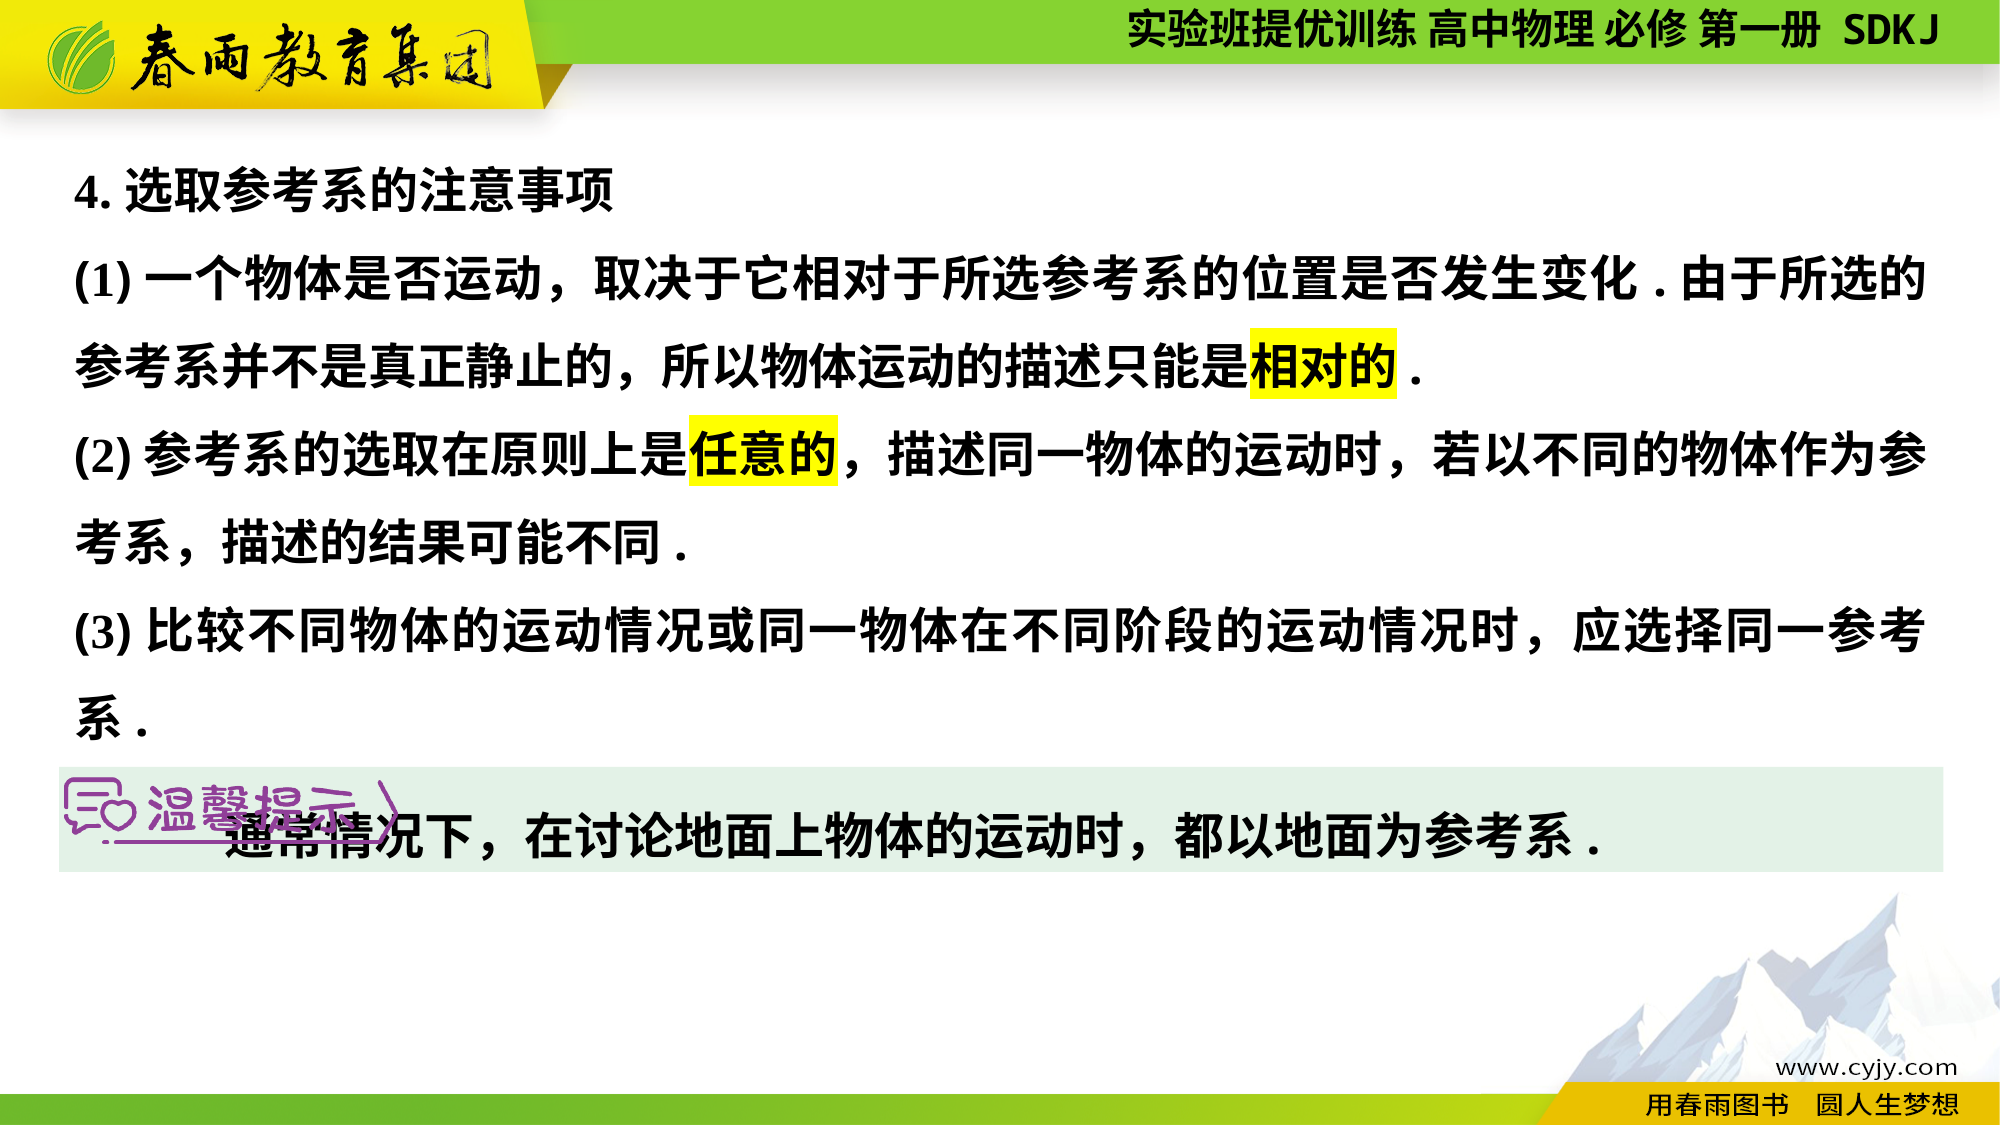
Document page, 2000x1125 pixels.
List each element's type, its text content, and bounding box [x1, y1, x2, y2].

text_box 通常情况下，在讨论地面上物体的运动时，都以地面为参考系. [59, 766, 1944, 872]
list 4.选取参考系的注意事项 (1)一个物体是否运动，取决于它相对于所选参考系的位置是否发生变化.由于所选的参考系并不是真正静止的，所以物体运动的描述只能是相对的. (2)参考系的选取在原则上是任意的，描述同一物体的运动时，若以不同的物体作为参考系，描述的结果可能不同. (3)比较不同物体的运动情况或同一物体在不同阶段的运动情况时，应选择同一参考系. (4)选取参考系的基本原则是使问题的研究变得简洁、方便. [59, 122, 1944, 761]
picture [0, 0, 2000, 1125]
